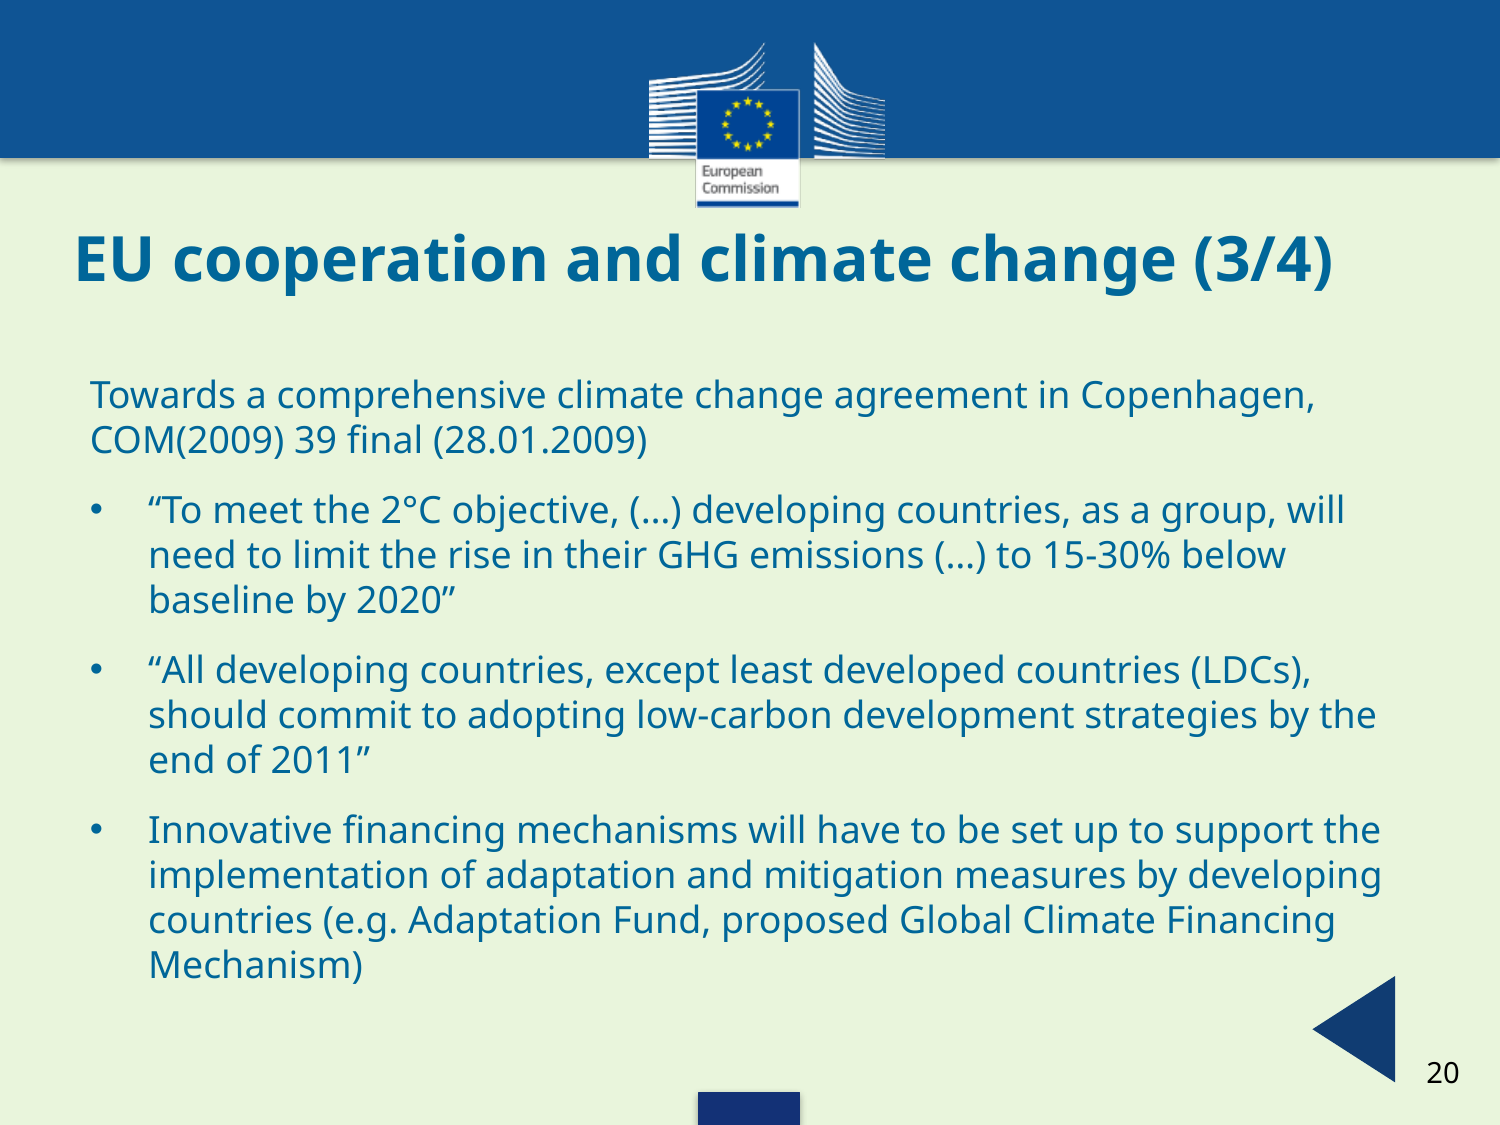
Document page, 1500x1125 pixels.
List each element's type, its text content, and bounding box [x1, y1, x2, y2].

slide_number 20 [1399, 1046, 1476, 1125]
title EU cooperation and climate change (3/4) [0, 154, 1500, 358]
text_box [1312, 994, 1396, 1083]
text_box Towards a comprehensive climate change agreement in Copenhagen, COM(2009) 39 final (28.01.2009) “To meet the 2°C objective, (…) developing countries, as a group, will need to limit the rise in their GHG emissions (…) to 15-30% below baseline by 2020” “All developing countries, except least developed countries (LDCs), should commit to adopting low-carbon development strategies by the end of 2011” Innovative financing mechanisms will have to be set up to support the implementation of adaptation and mitigation measures by developing countries (e.g. Adaptation Fund, proposed Global Climate Financing Mechanism) [74, 363, 1413, 994]
picture [649, 42, 885, 154]
